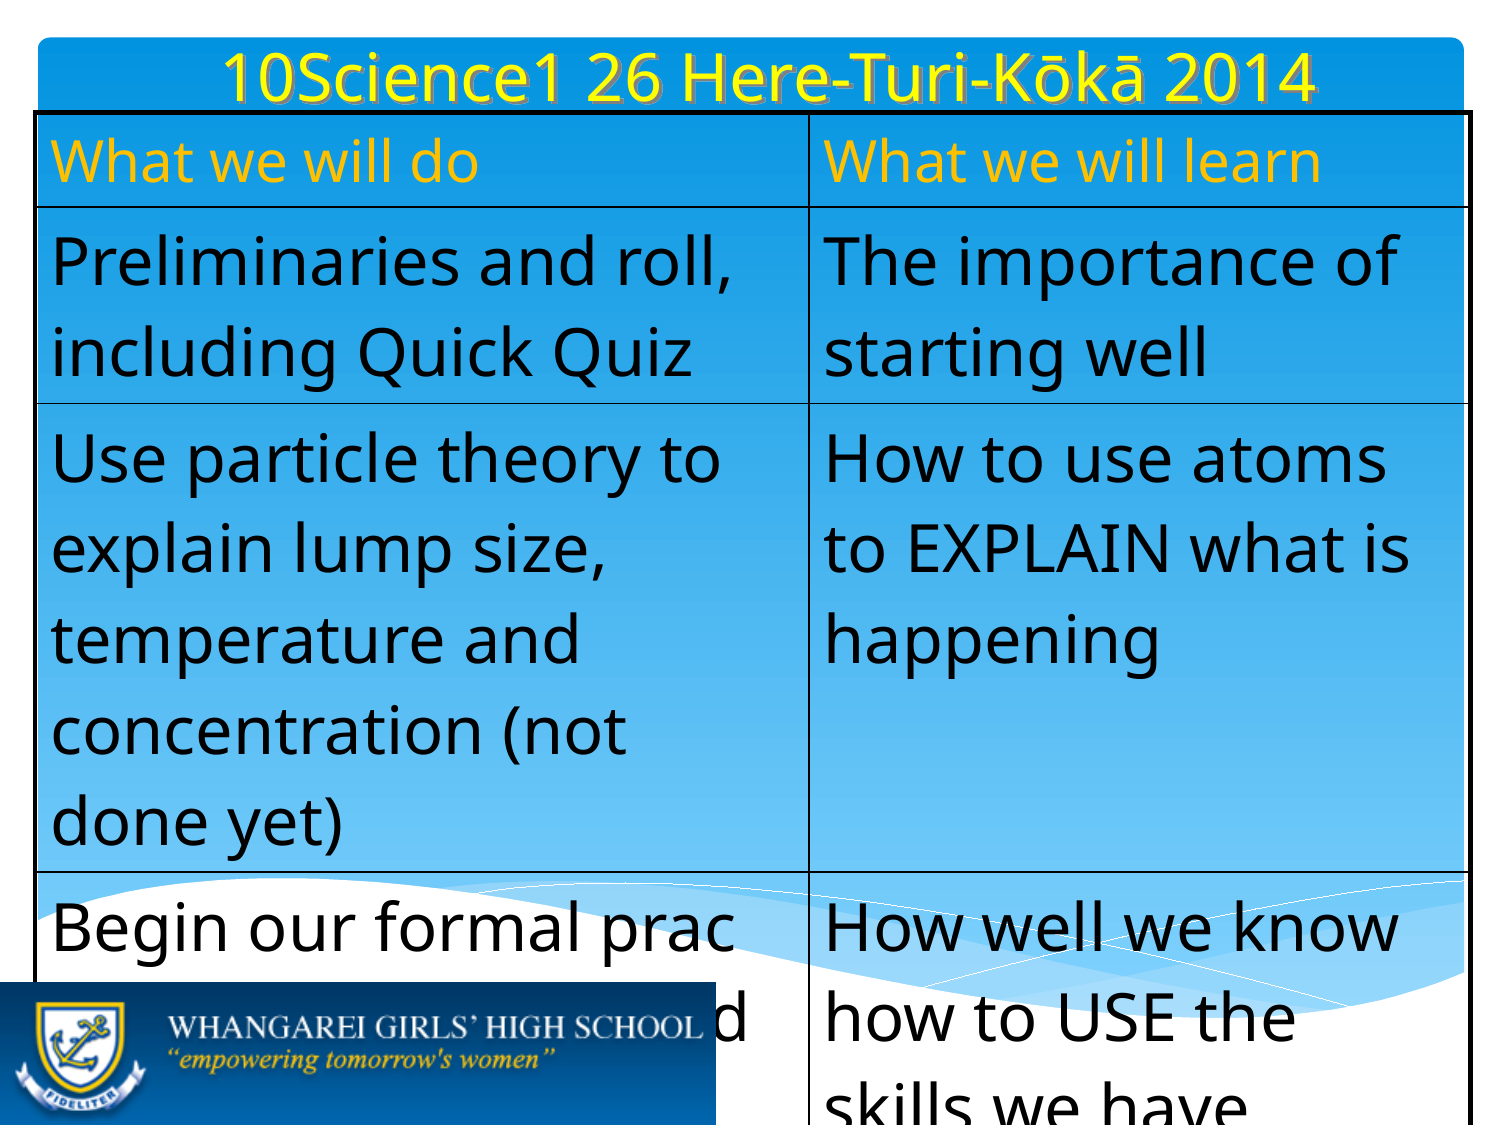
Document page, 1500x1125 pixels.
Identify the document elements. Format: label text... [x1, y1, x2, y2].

table_cell Preliminaries and roll, including Quick Quiz [37, 208, 808, 403]
table_cell Begin our formal prac (but probably will hold [37, 873, 808, 1125]
table_cell How to use atoms to EXPLAIN what is happening [810, 404, 1468, 871]
text_box 10Science1 26 Here-Turi-Kōkā 2014 [162, 24, 1375, 110]
table_header What we will do [37, 115, 808, 206]
table_cell How well we know how to USE the skills we have gained [810, 873, 1468, 1125]
table_cell The importance of starting well [810, 208, 1468, 403]
table_cell Use particle theory to explain lump size, temperature and concentration (not done yet) [37, 404, 808, 871]
picture [0, 982, 716, 1125]
table_header What we will learn [810, 115, 1468, 206]
